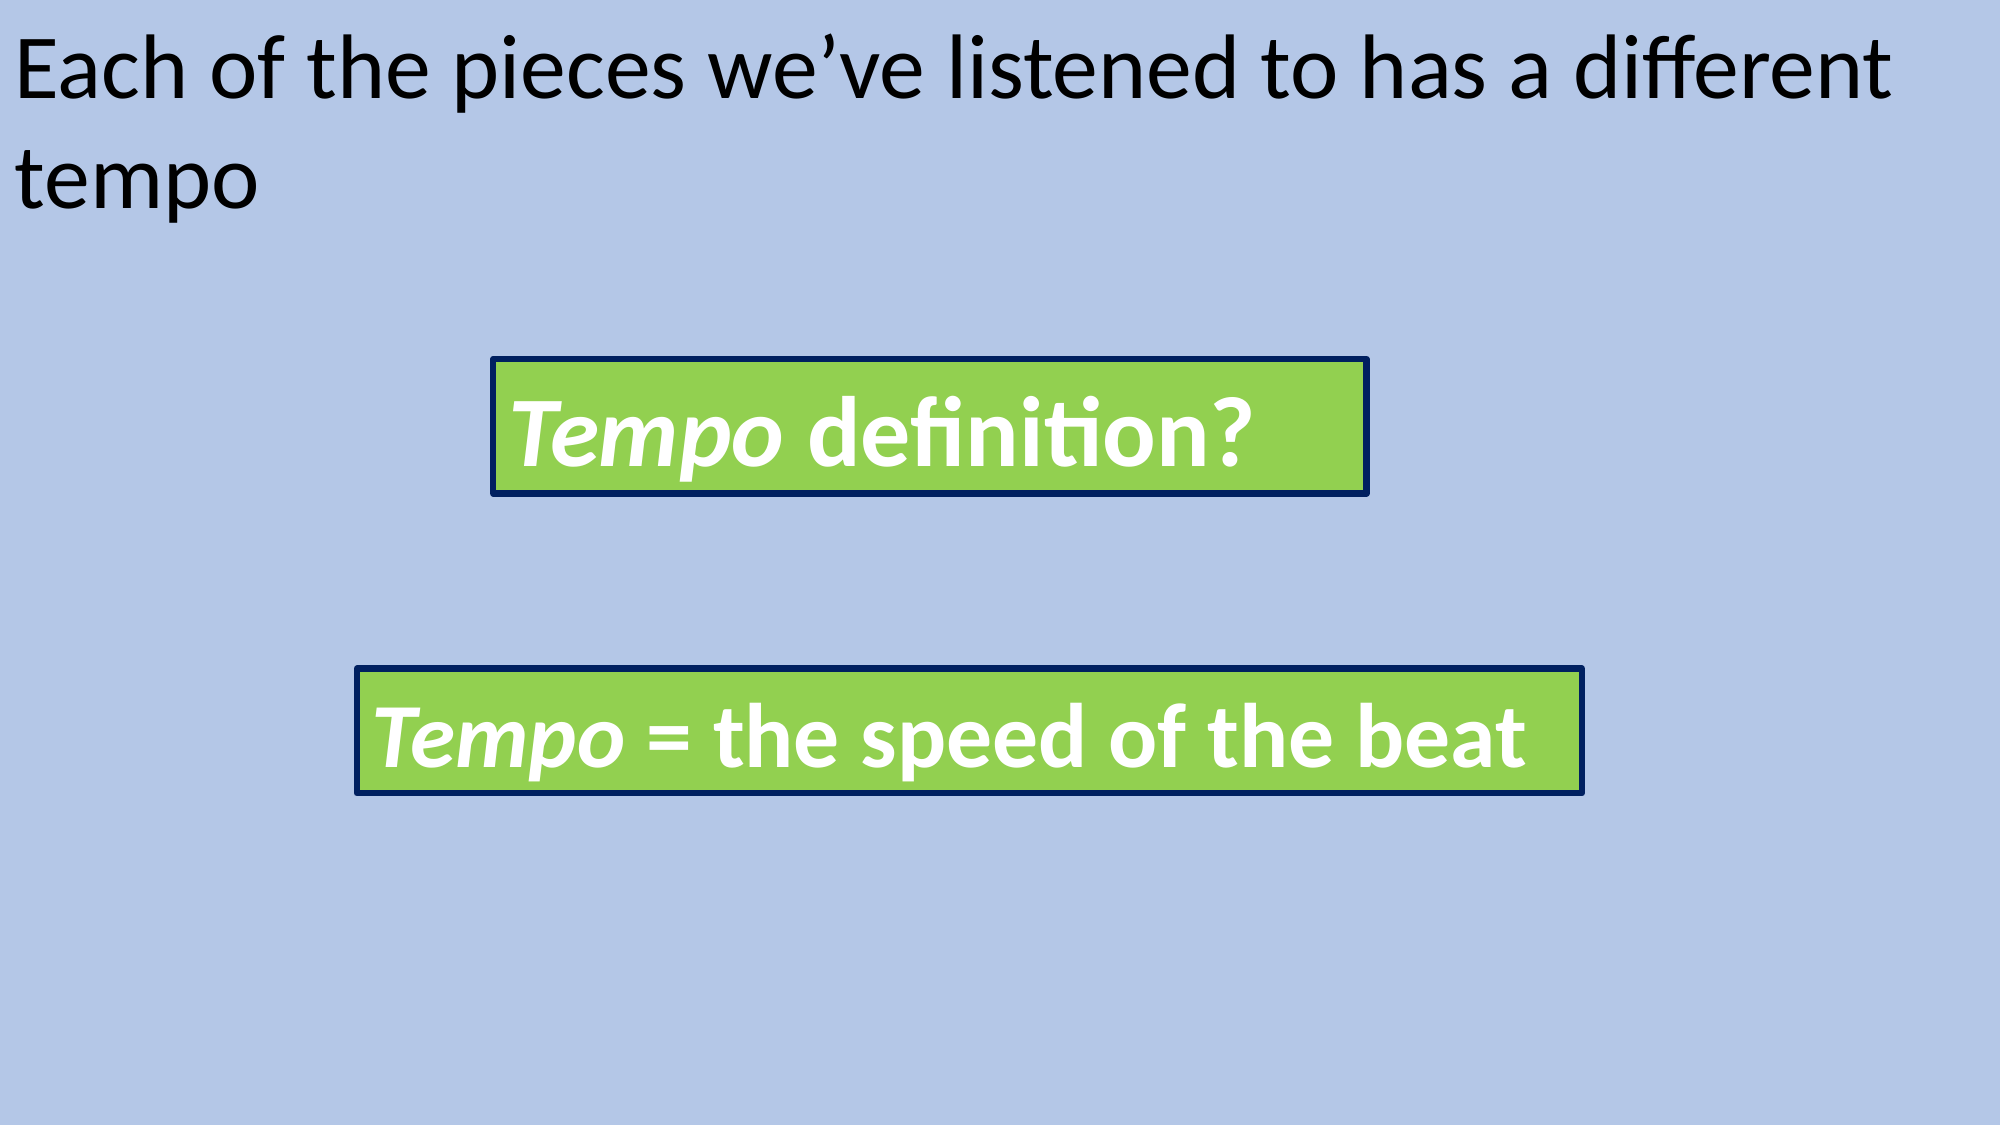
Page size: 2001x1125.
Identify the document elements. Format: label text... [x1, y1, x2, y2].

text_box Tempo definition? [493, 358, 1367, 494]
text_box Tempo = the speed of the beat [356, 668, 1582, 794]
text_box Each of the pieces we’ve listened to has a different tempo [0, 0, 2000, 235]
